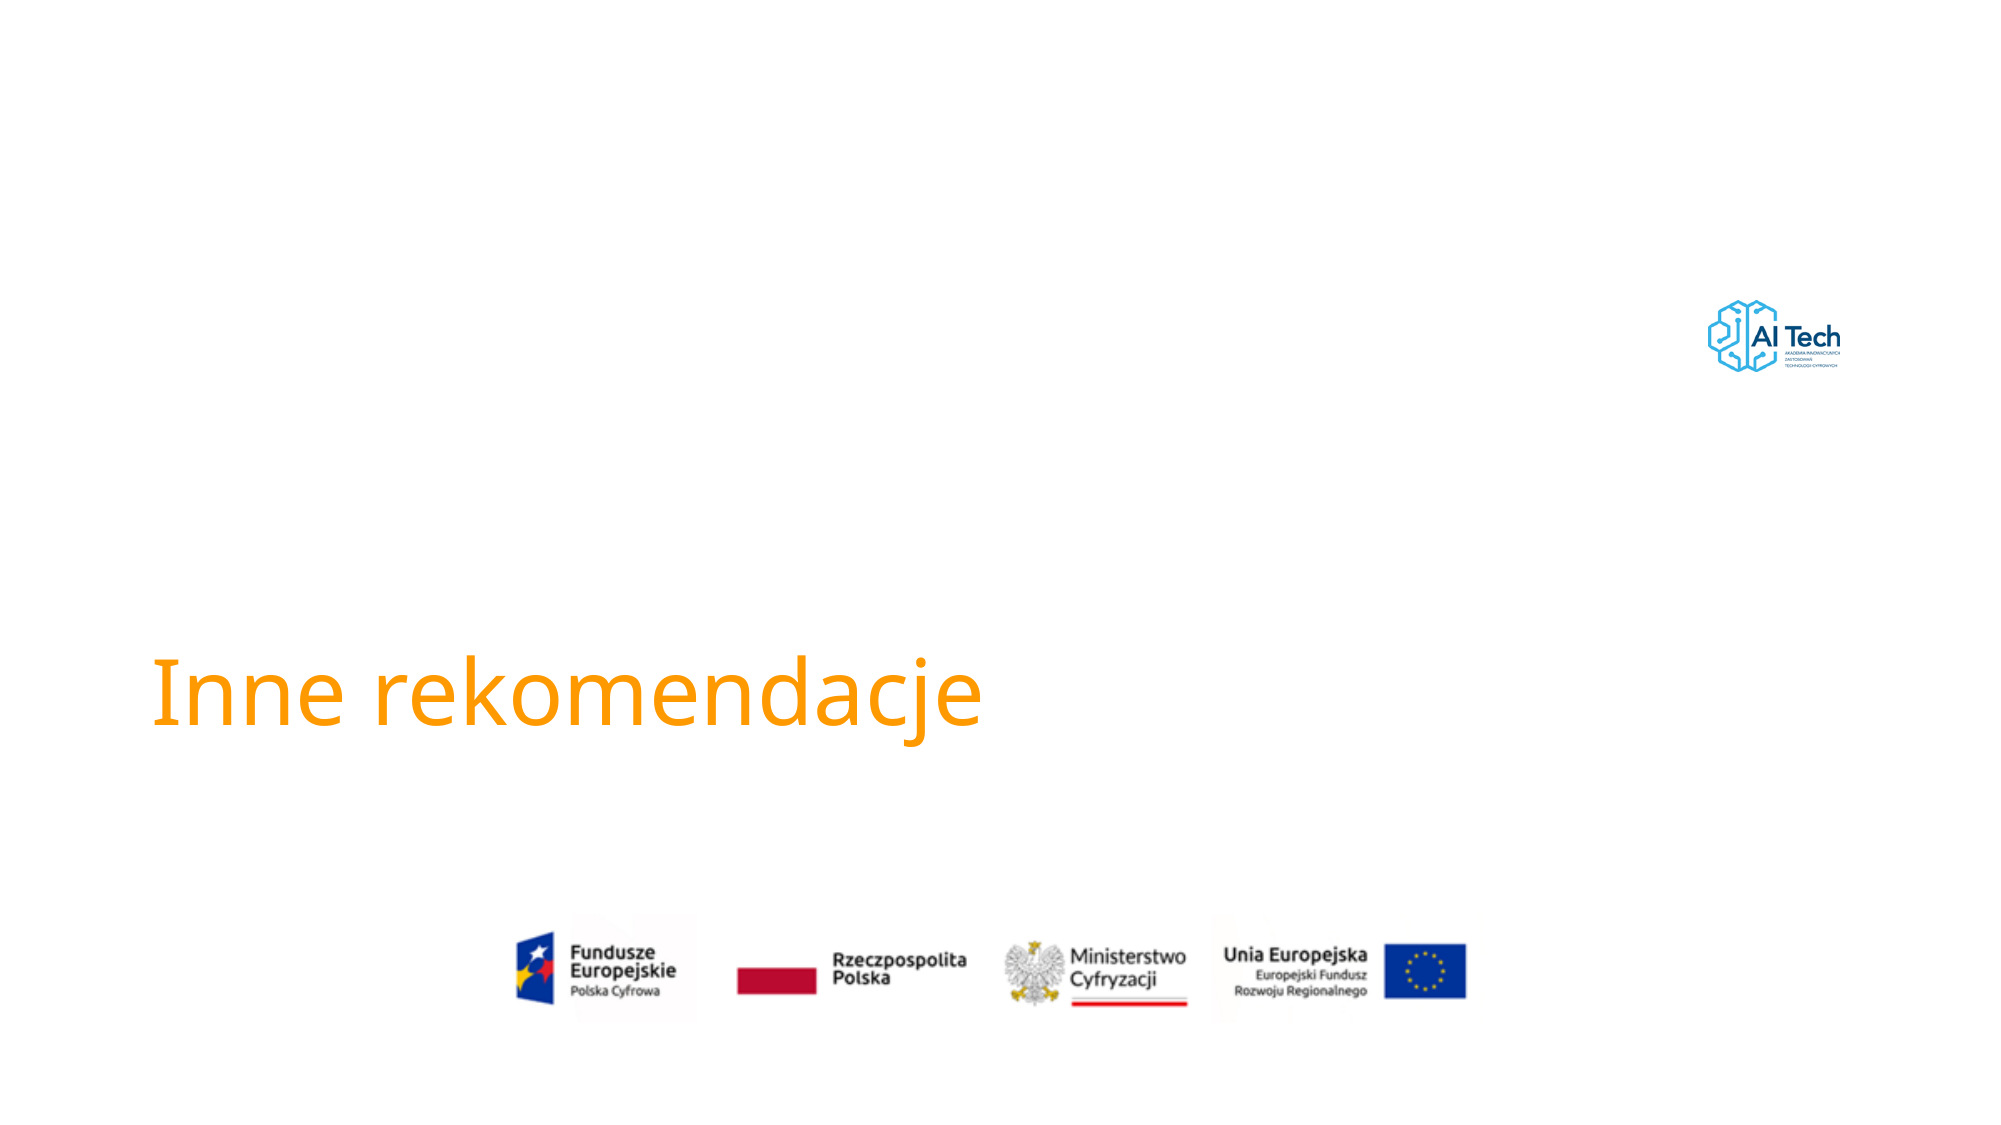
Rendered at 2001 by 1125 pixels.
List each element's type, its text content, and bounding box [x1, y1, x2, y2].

title Inne rekomendacje [136, 284, 1862, 753]
picture [483, 906, 1486, 1023]
